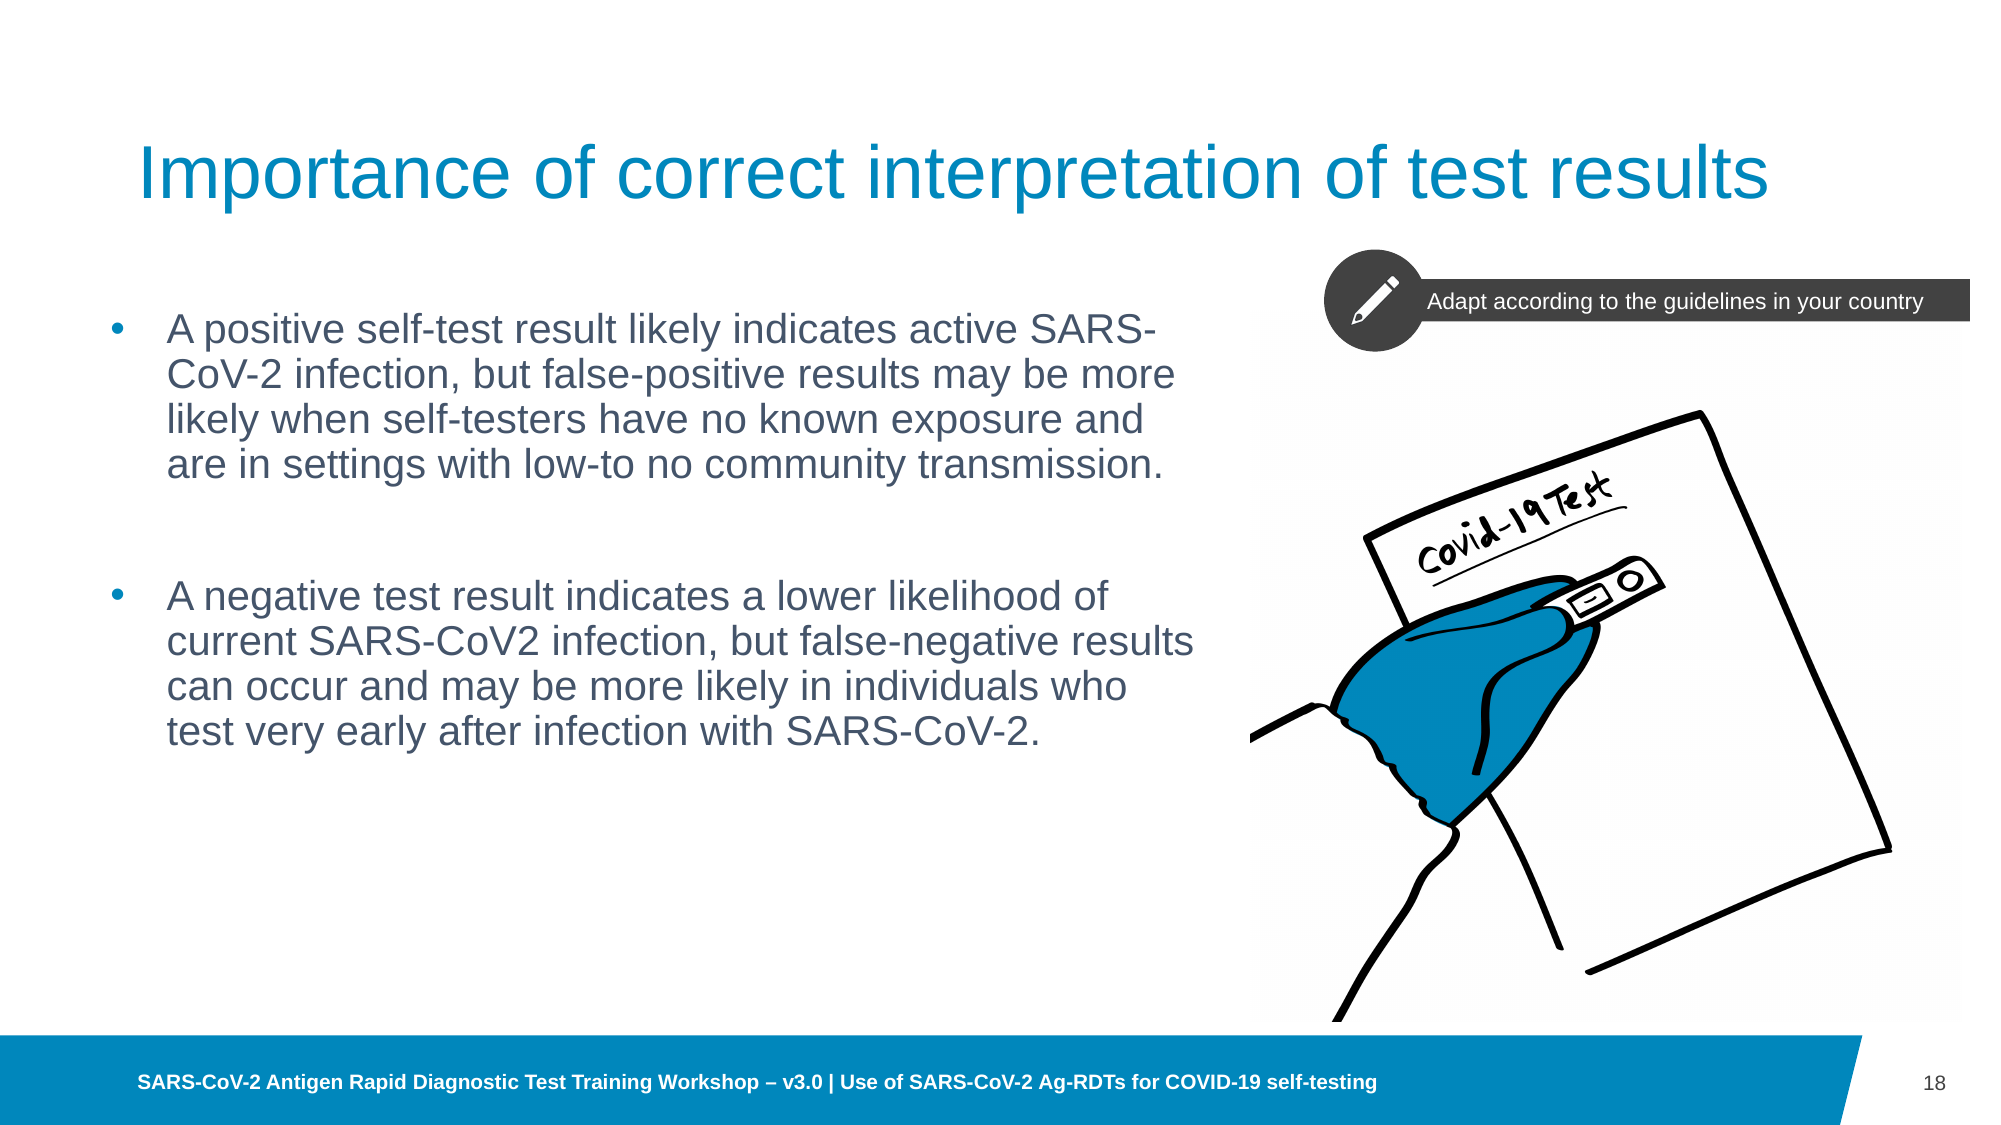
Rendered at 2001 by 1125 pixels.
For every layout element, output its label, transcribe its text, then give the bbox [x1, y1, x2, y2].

title Importance of correct interpretation of test results [137, 59, 1863, 215]
list [95, 281, 1320, 667]
text_box A positive self-test result likely indicates active SARS-CoV-2 infection, but false-positive results may be more likely when self-testers have no known exposure and are in settings with low-to no community transmission. A negative test result indicates a lower likelihood of current SARS-CoV2 infection, but false-negative results can occur and may be more likely in individuals who test very early after infection with SARS-CoV-2. [95, 300, 1212, 763]
slide_number 18 [1862, 1035, 1947, 1125]
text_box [1325, 251, 1971, 350]
footer SARS-CoV-2 Antigen Rapid Diagnostic Test Training Workshop – v3.0 | Use of SARS-CoV-2 Ag-RDTs for COVID-19 self-testing [137, 1039, 1392, 1122]
picture [1250, 310, 1962, 1022]
